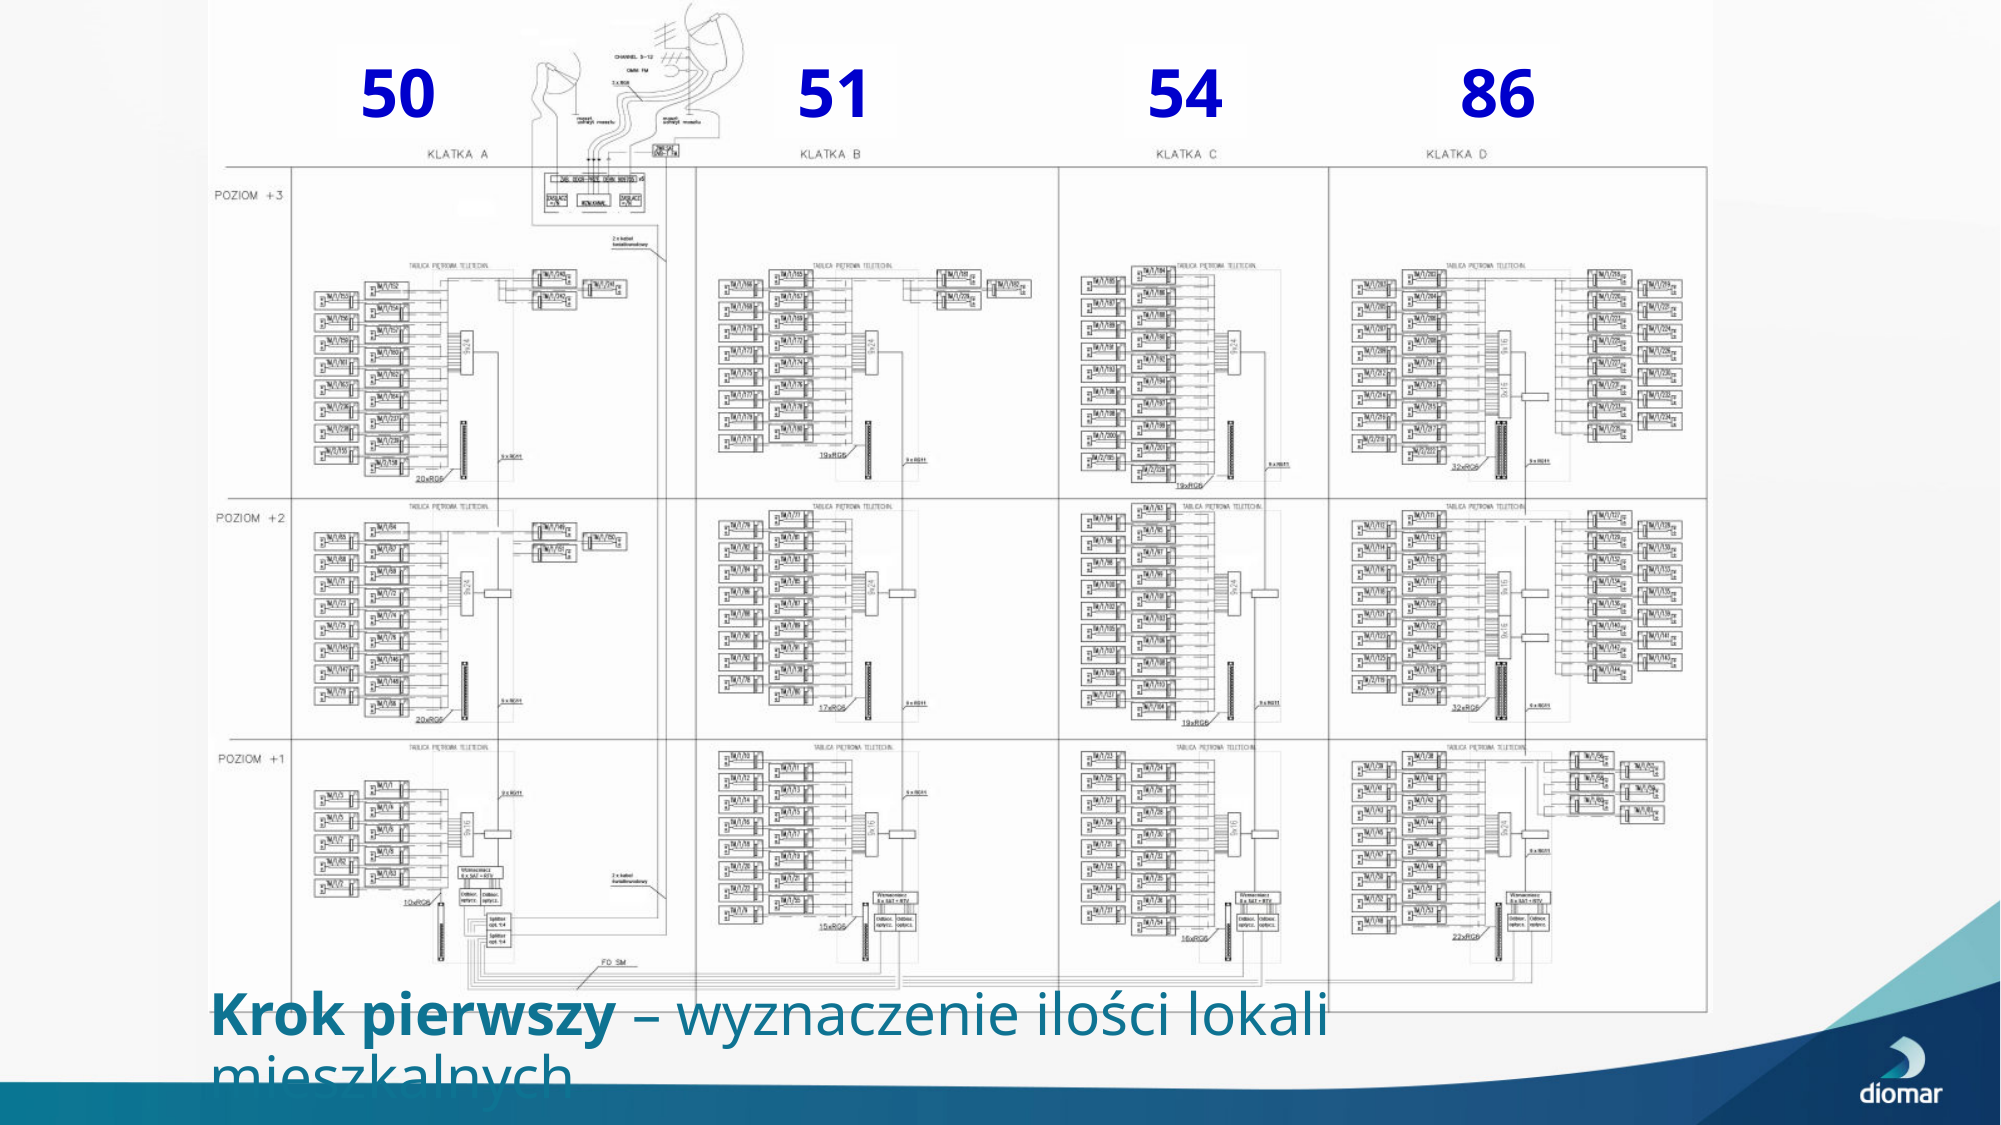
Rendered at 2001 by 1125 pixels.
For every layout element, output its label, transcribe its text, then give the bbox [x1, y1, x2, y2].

picture [0, 0, 2001, 1125]
text_box Krok pierwszy – wyznaczenie ilości lokali mieszkalnych [194, 1001, 1516, 1095]
